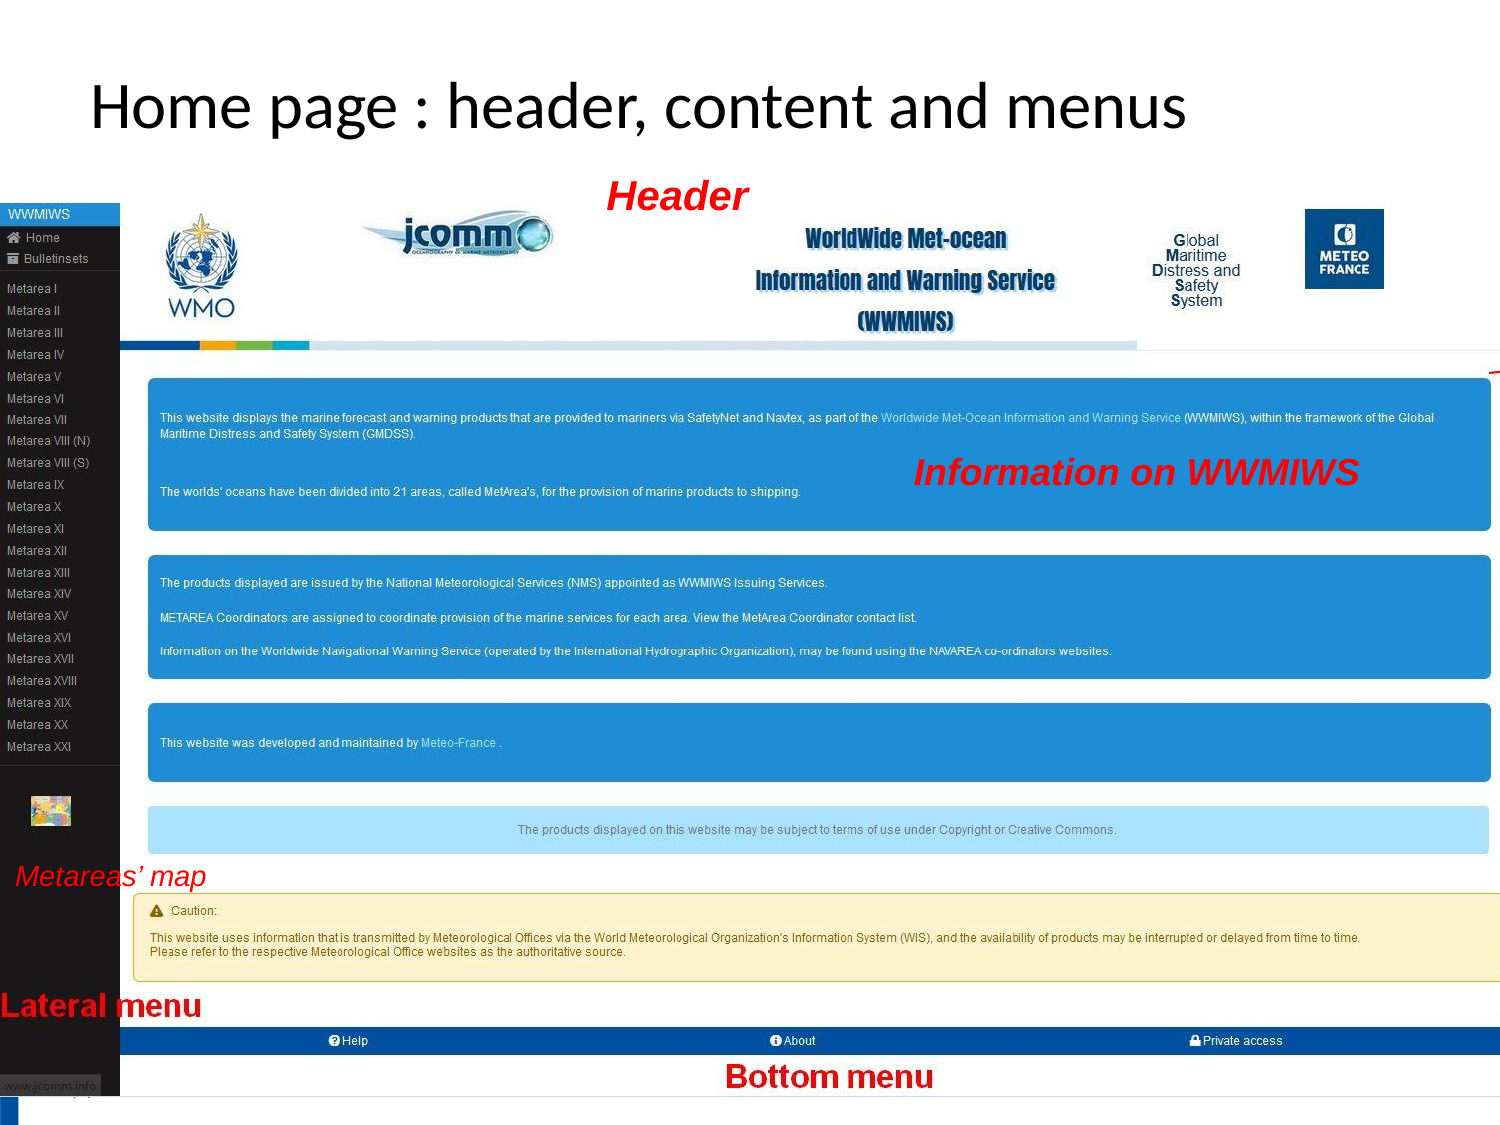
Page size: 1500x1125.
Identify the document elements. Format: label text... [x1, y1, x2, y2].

title Home page : header, content and menus [75, 45, 1425, 158]
text_box Header [591, 161, 820, 203]
picture [0, 203, 1500, 1125]
